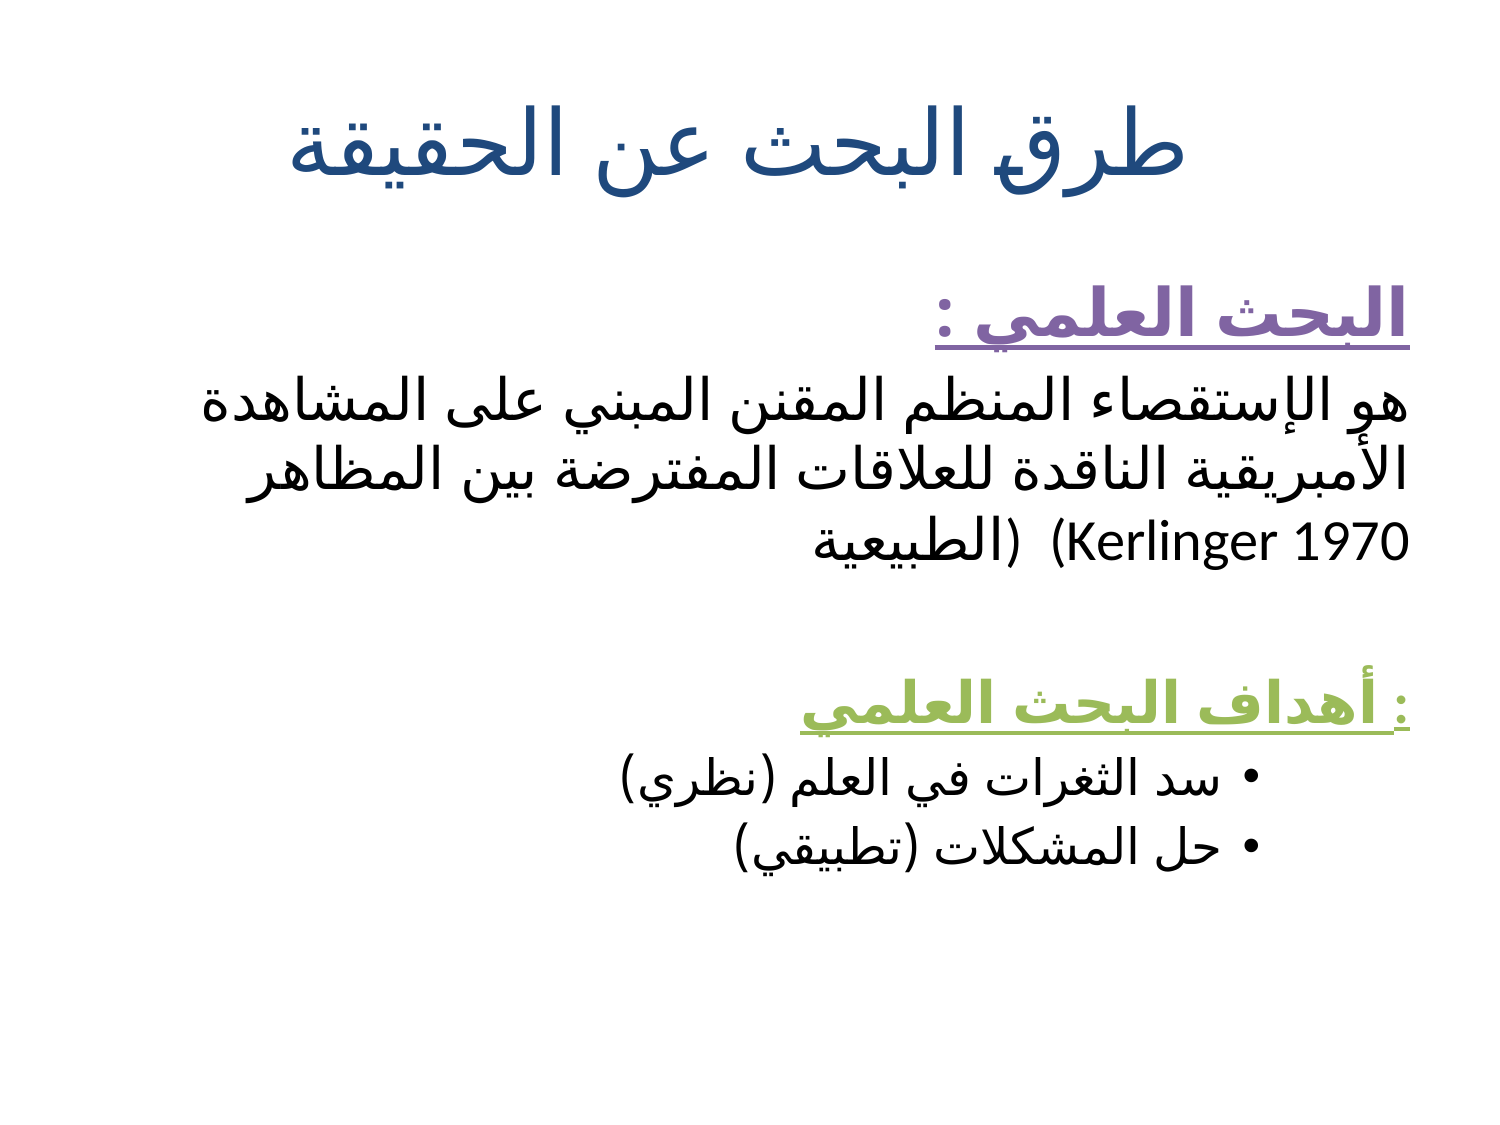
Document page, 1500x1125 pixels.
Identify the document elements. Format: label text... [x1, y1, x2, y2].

list البحث العلمي : هو الإستقصاء المنظم المقنن المبني على المشاهدة الأمبريقية الناقدة للعلاقات المفترضة بين المظاهر الطبيعية) (Kerlinger 1970 أهداف البحث العلمي : سد الثغرات في العلم (نظري) حل المشكلات (تطبيقي) [75, 262, 1425, 1005]
title طرق البحث عن الحقيقة [75, 45, 1425, 233]
